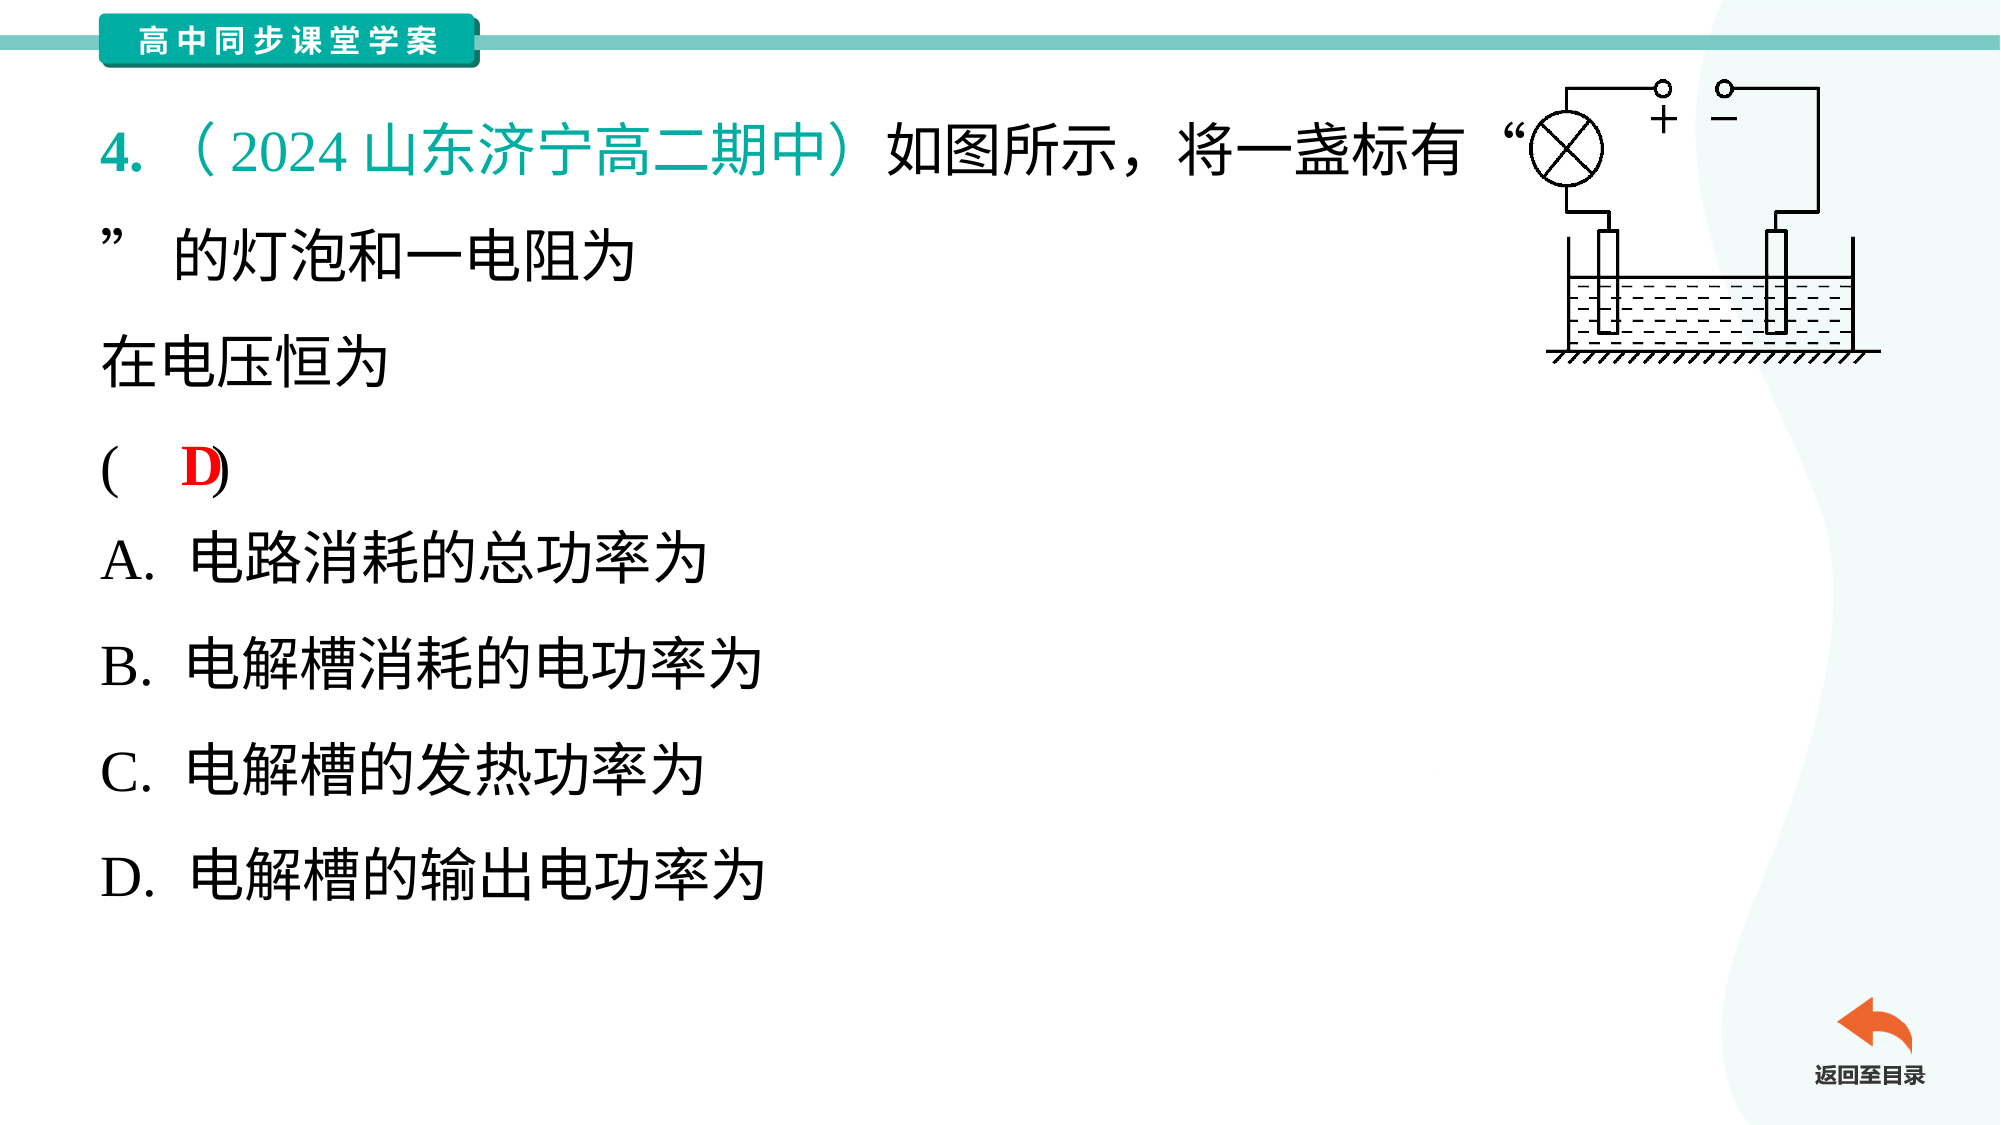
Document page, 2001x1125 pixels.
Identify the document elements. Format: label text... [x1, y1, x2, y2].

picture [0, 0, 2000, 1125]
text_box D [160, 393, 246, 487]
